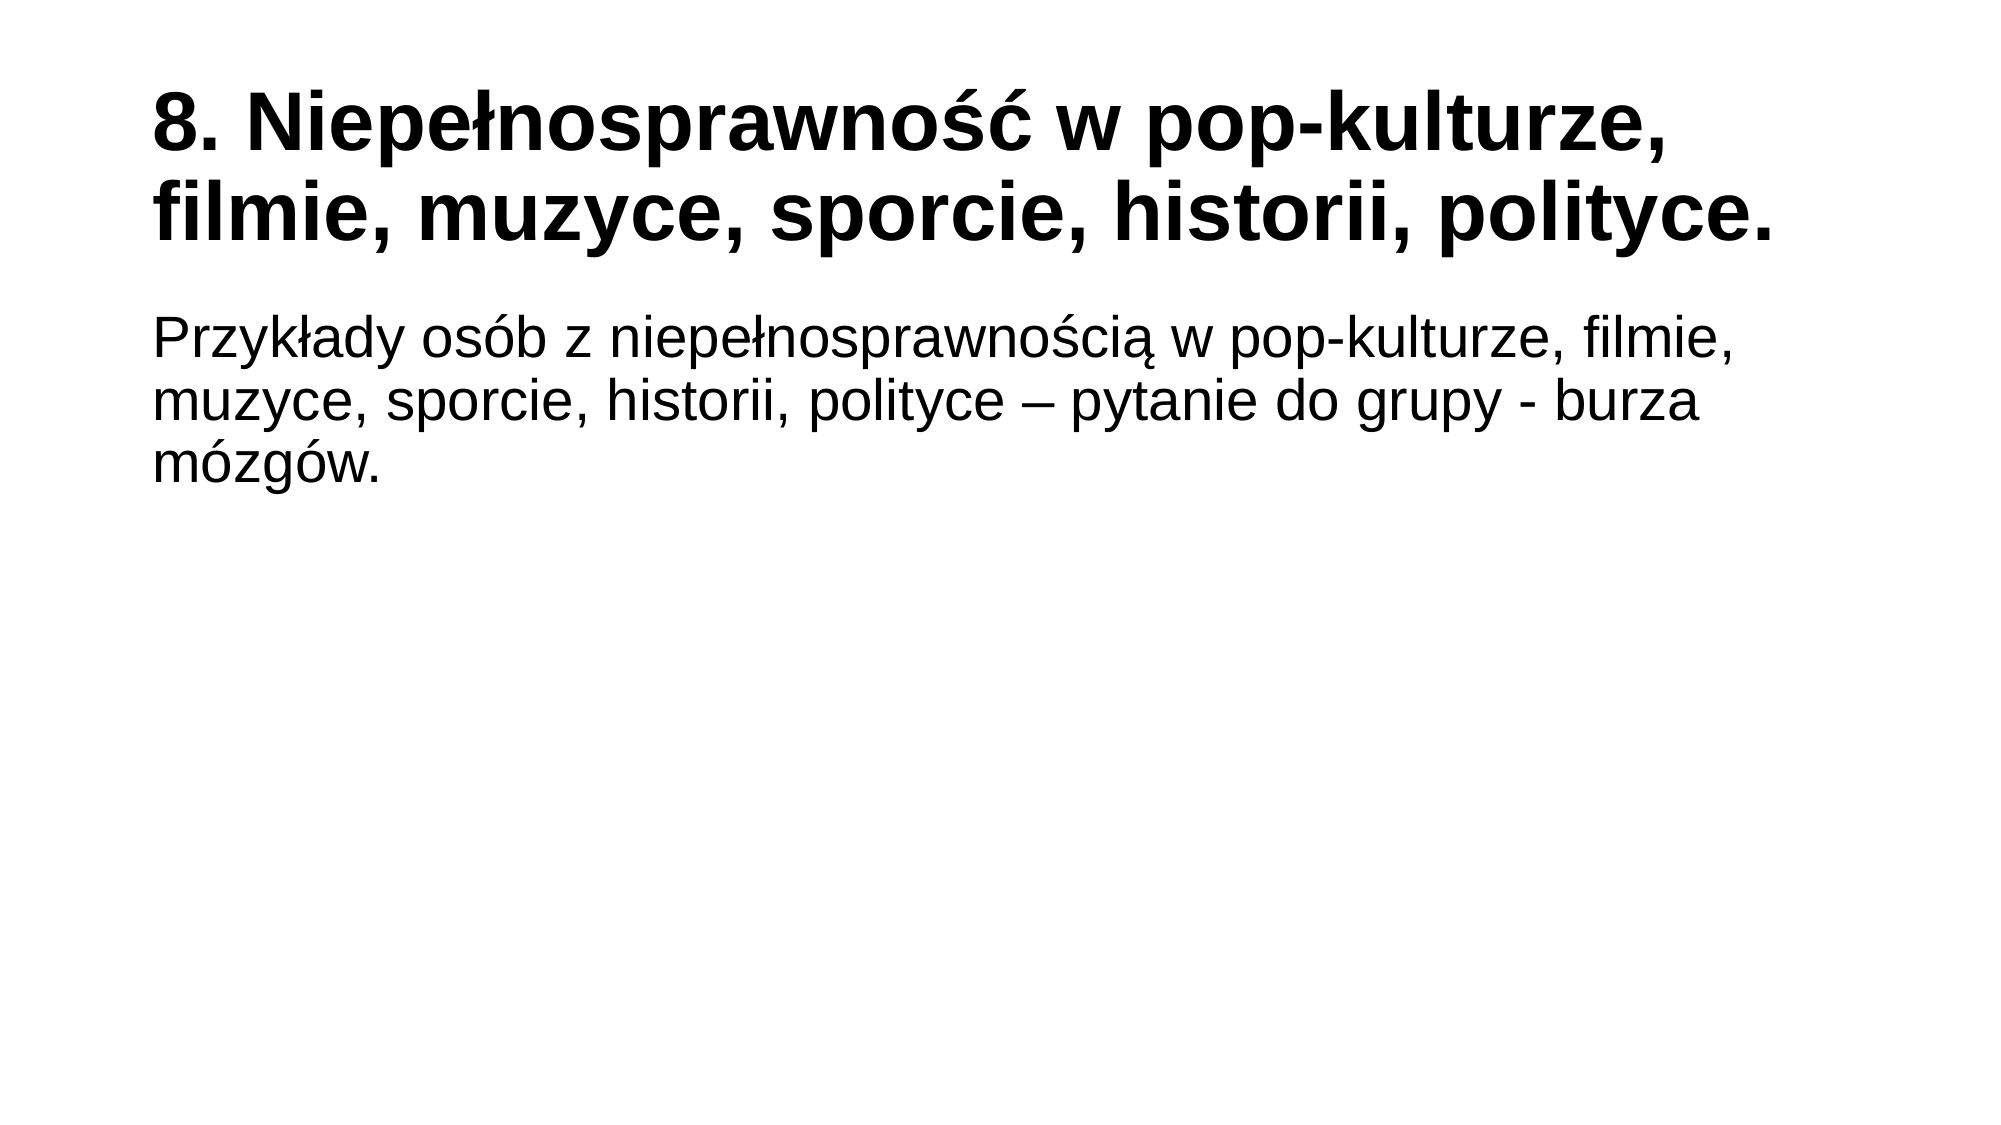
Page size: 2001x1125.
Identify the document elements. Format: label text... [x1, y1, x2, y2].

list Przykłady osób z niepełnosprawnością w pop-kulturze, filmie, muzyce, sporcie, historii, polityce – pytanie do grupy - burza mózgów. [137, 299, 1863, 1014]
title 8. Niepełnosprawność w pop-kulturze, filmie, muzyce, sporcie, historii, polityce. [137, 59, 1863, 278]
